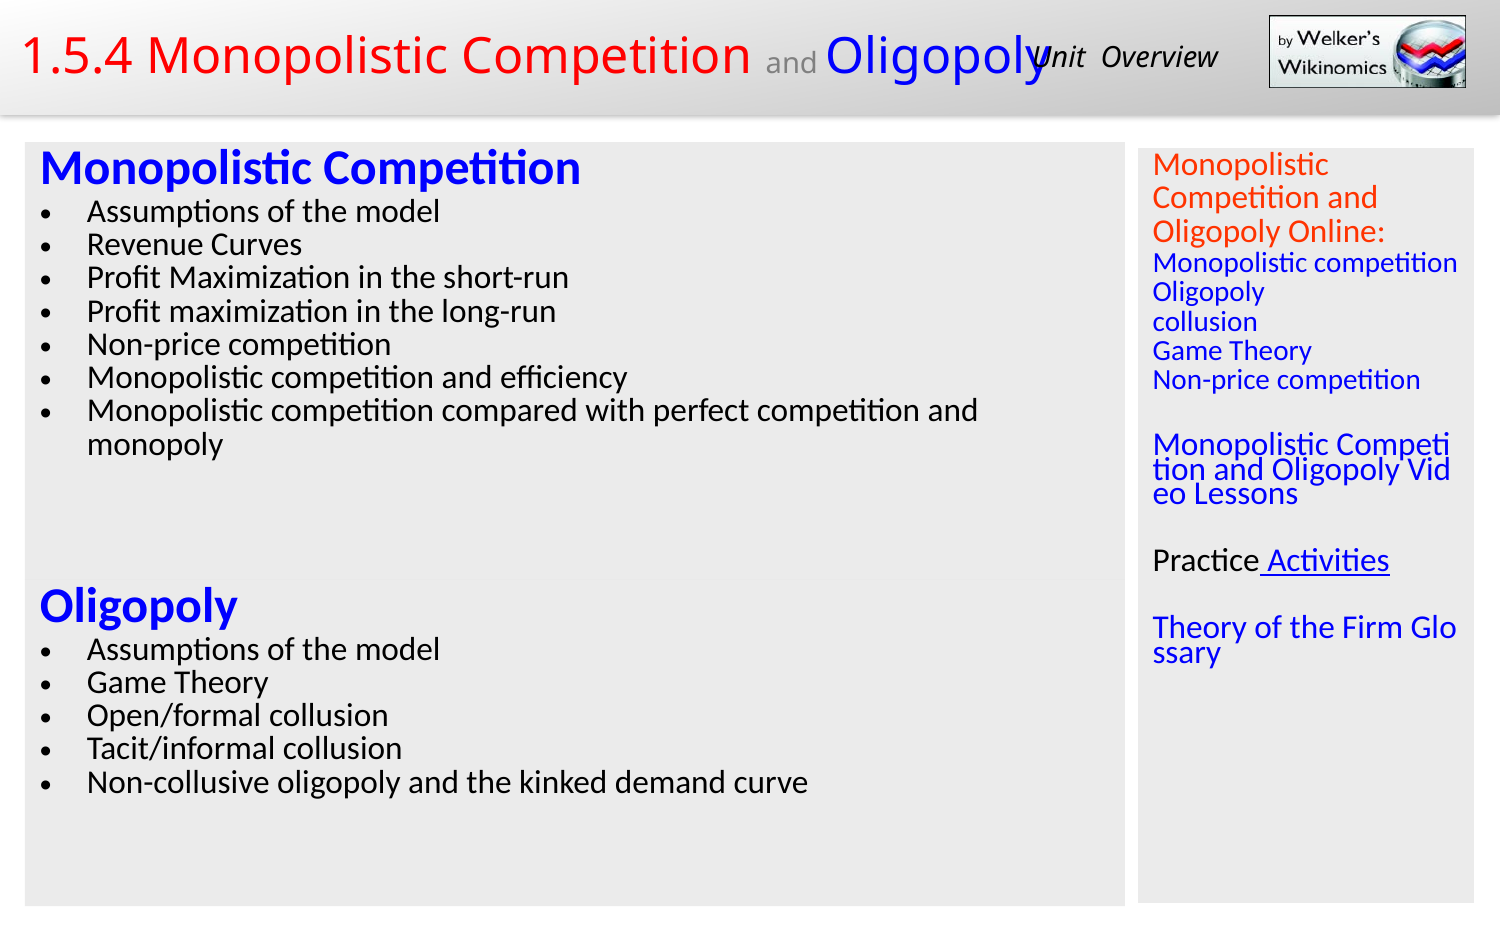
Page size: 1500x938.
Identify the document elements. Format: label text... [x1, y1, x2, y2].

table_cell Oligopoly Assumptions of the model Game Theory Open/formal collusion Tacit/informal collusion Non-collusive oligopoly and the kinked demand curve [25, 580, 1125, 906]
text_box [0, 0, 1500, 115]
table_header Monopolistic Competition Assumptions of the model Revenue Curves Profit Maximization in the short-run Profit maximization in the long-run Non-price competition Monopolistic competition and efficiency Monopolistic competition compared with perfect competition and monopoly [25, 142, 1125, 580]
table_header Monopolistic Competition and Oligopoly Online: Monopolistic competition Oligopoly collusion Game Theory Non-price competition Monopolistic Competition and Oligopoly Video Lessons Practice Activities Theory of the Firm Glossary [1138, 148, 1474, 903]
